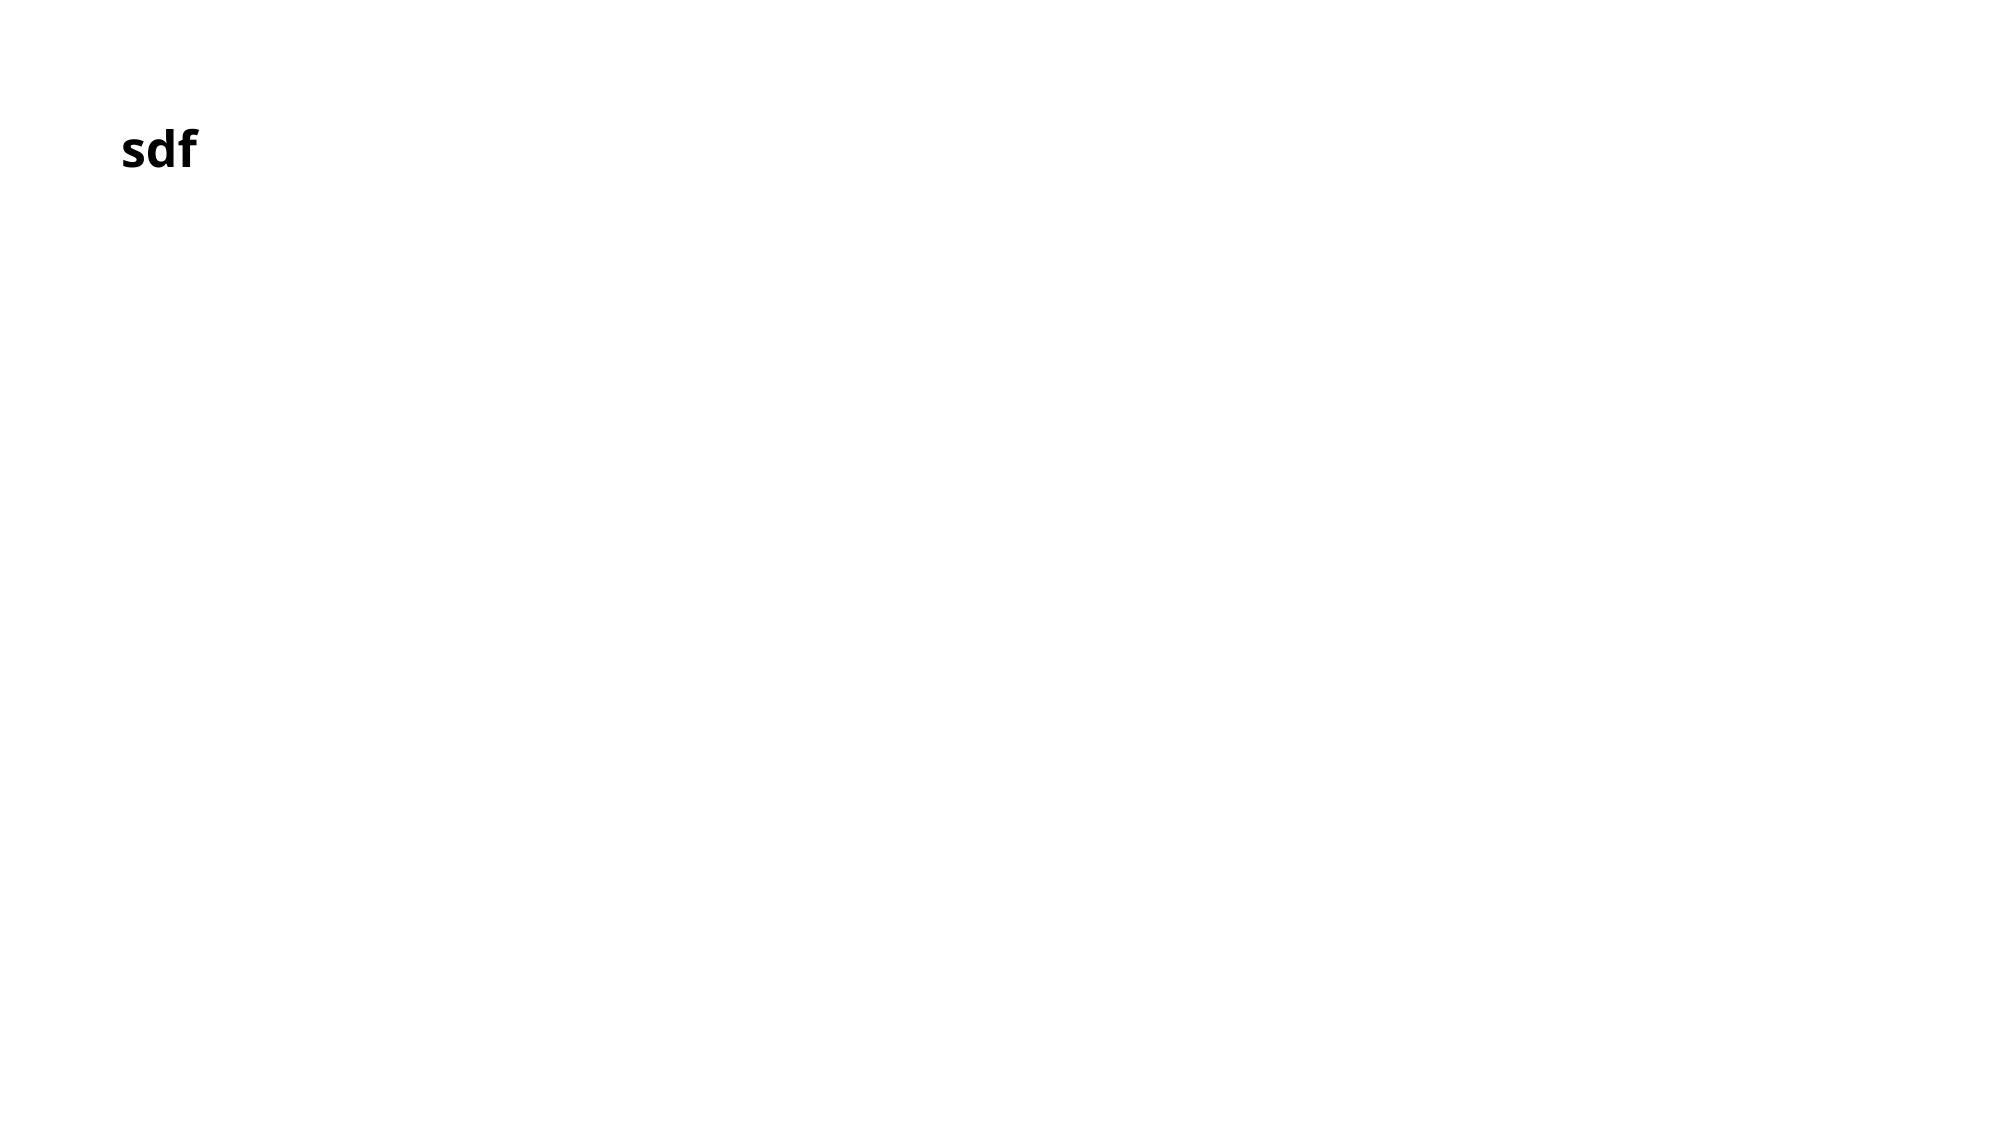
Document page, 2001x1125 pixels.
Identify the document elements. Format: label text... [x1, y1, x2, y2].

title sdf [105, 42, 1832, 261]
